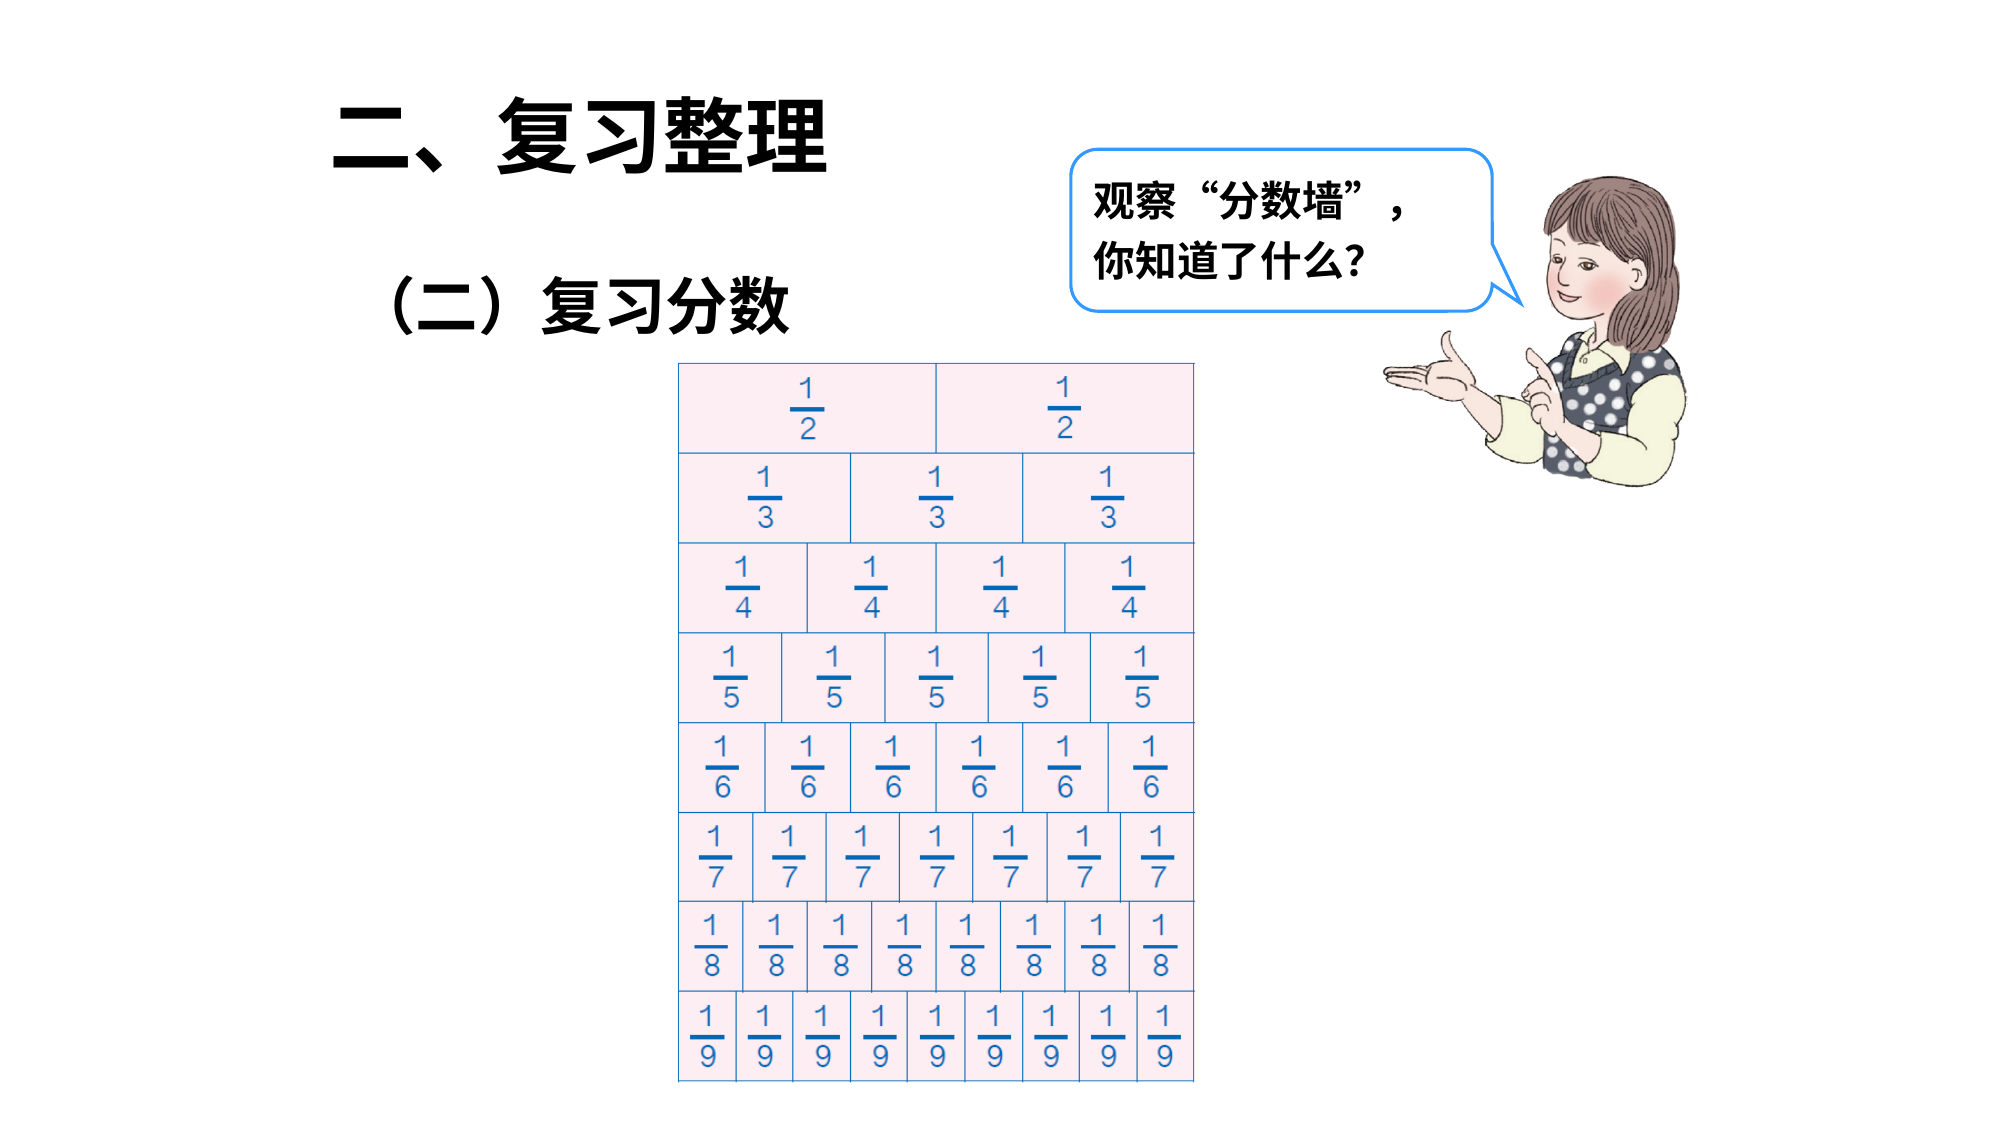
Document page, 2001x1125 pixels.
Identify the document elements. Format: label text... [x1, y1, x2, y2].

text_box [1070, 149, 1697, 492]
picture [669, 355, 1201, 1086]
text_box （二）复习分数 [338, 259, 1070, 350]
text_box 二、复习整理 [314, 56, 1321, 197]
